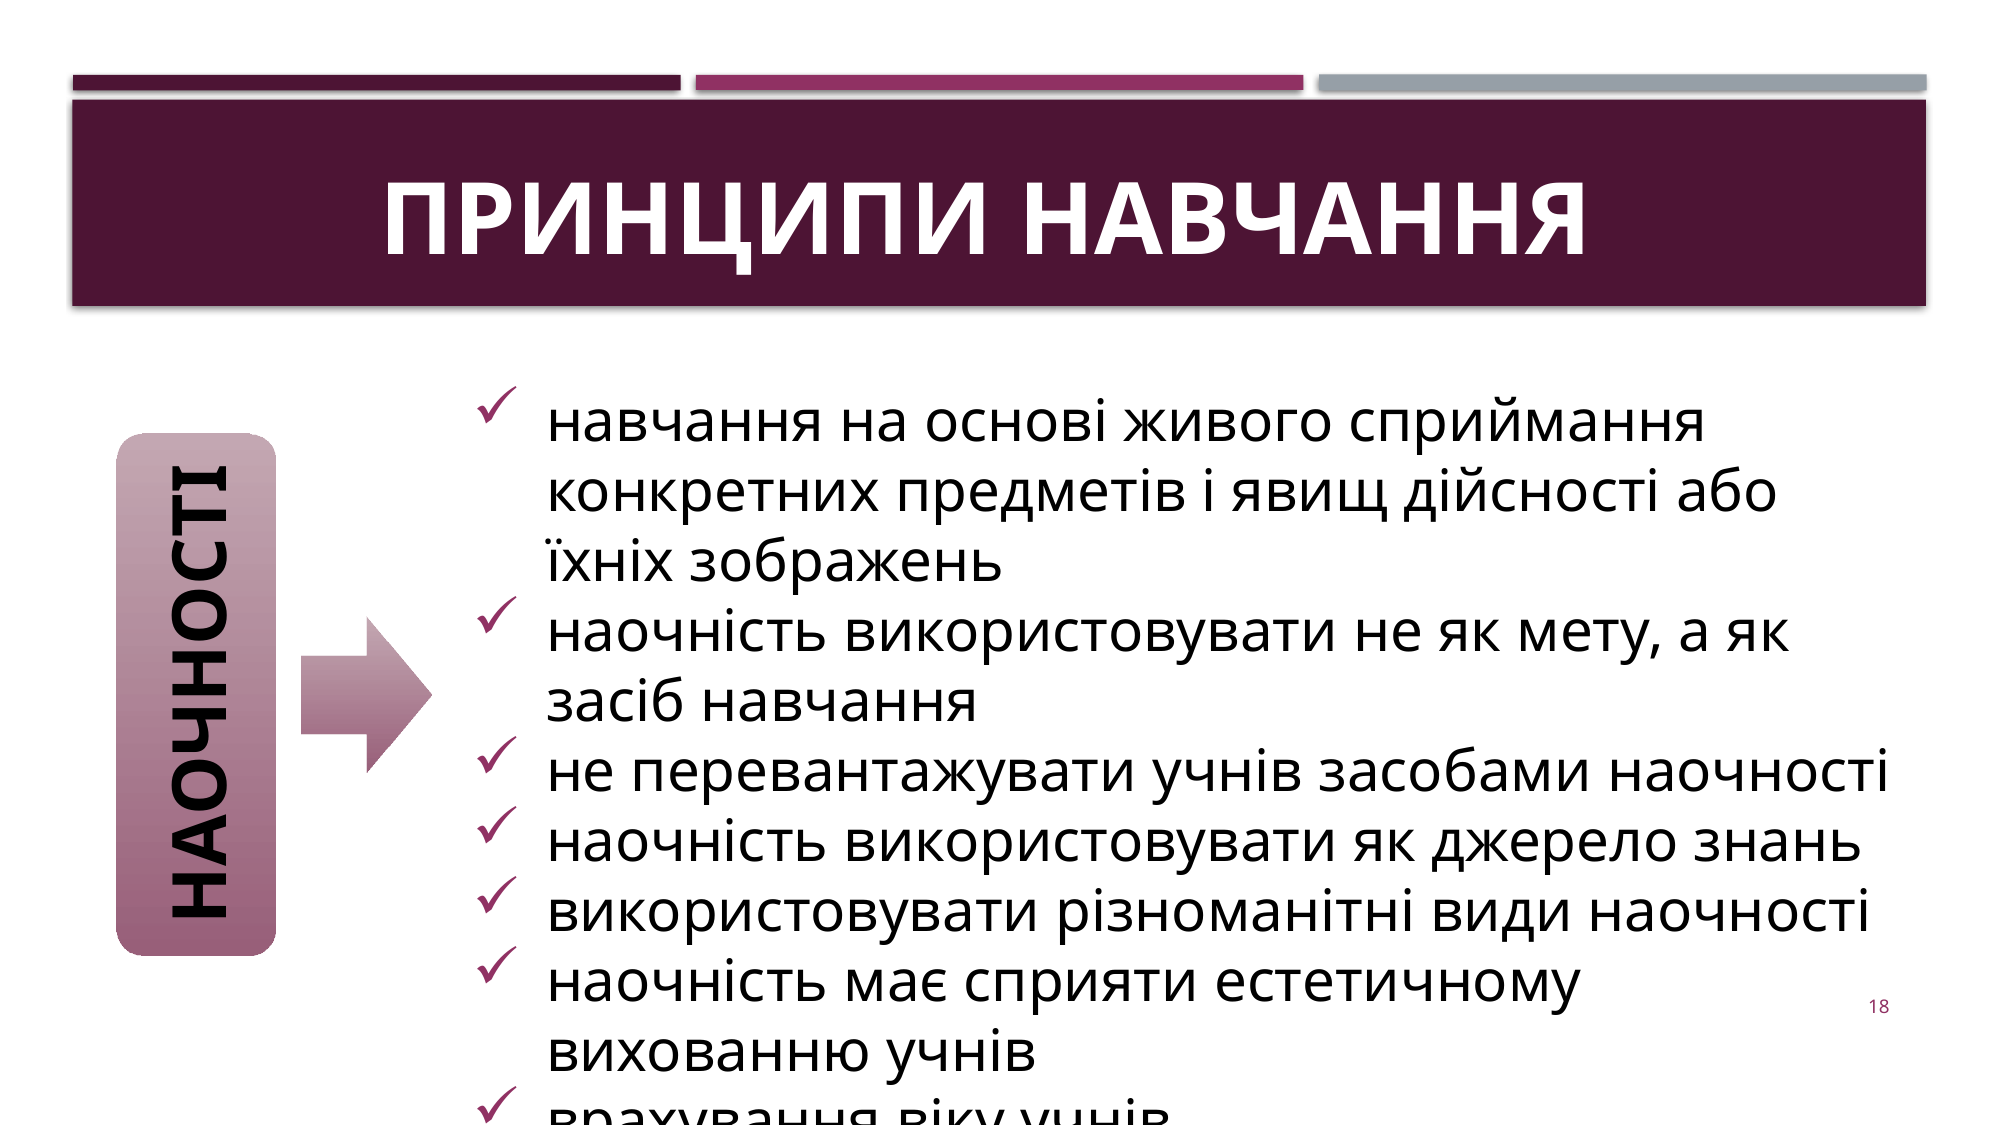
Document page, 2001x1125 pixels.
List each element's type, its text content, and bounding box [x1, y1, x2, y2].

slide_number 18 [1732, 977, 1905, 1037]
text_box [300, 615, 433, 774]
text_box НАОЧНОСТІ [115, 432, 277, 957]
text_box навчання на основі живого сприймання конкретних предметів і явищ дійсності або їхніх зображень наочність використовувати не як мету, а як засіб навчання не перевантажувати учнів засобами наочності наочність використовувати як джерело знань використовувати різноманітні види наочності наочність має сприяти естетичному вихованню учнів врахування віку учнів [457, 375, 1927, 1125]
title Принципи навчання [94, 119, 1904, 282]
